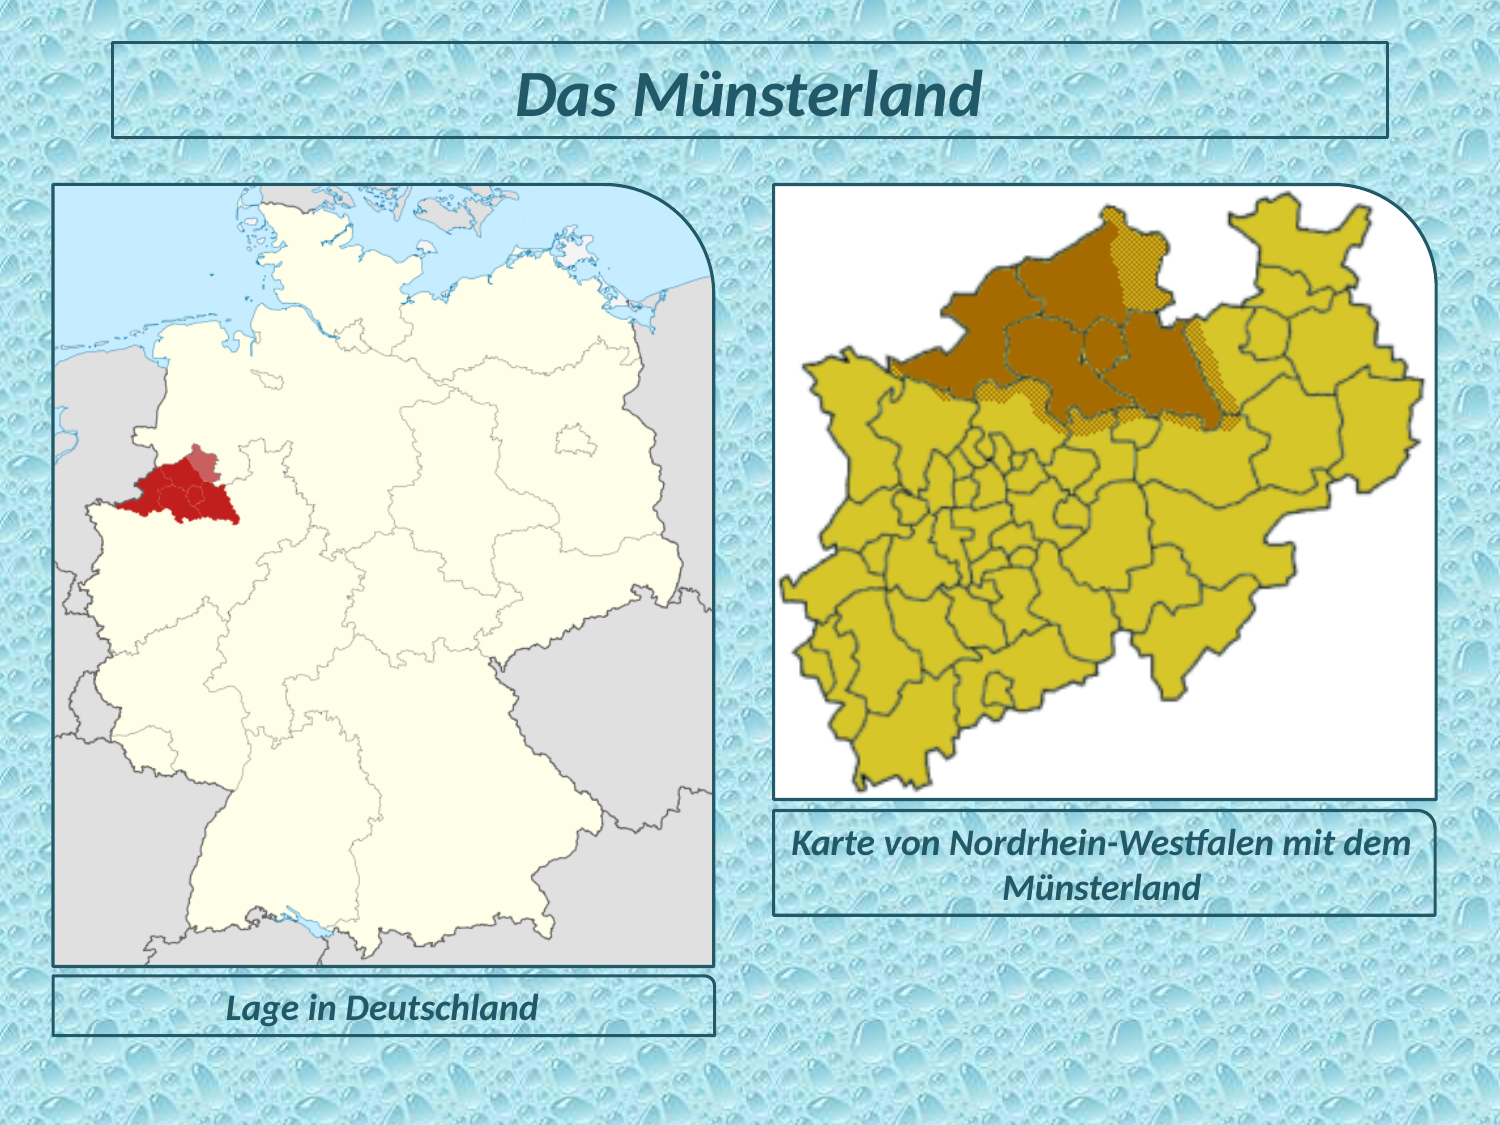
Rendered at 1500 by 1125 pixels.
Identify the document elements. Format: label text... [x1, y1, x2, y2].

title Das Münsterland [112, 42, 1388, 138]
text_box Lage in Deutschland [53, 975, 715, 1036]
text_box Karte von Nordrhein-Westfalen mit dem Münsterland [773, 810, 1436, 916]
picture [0, 0, 1500, 1125]
